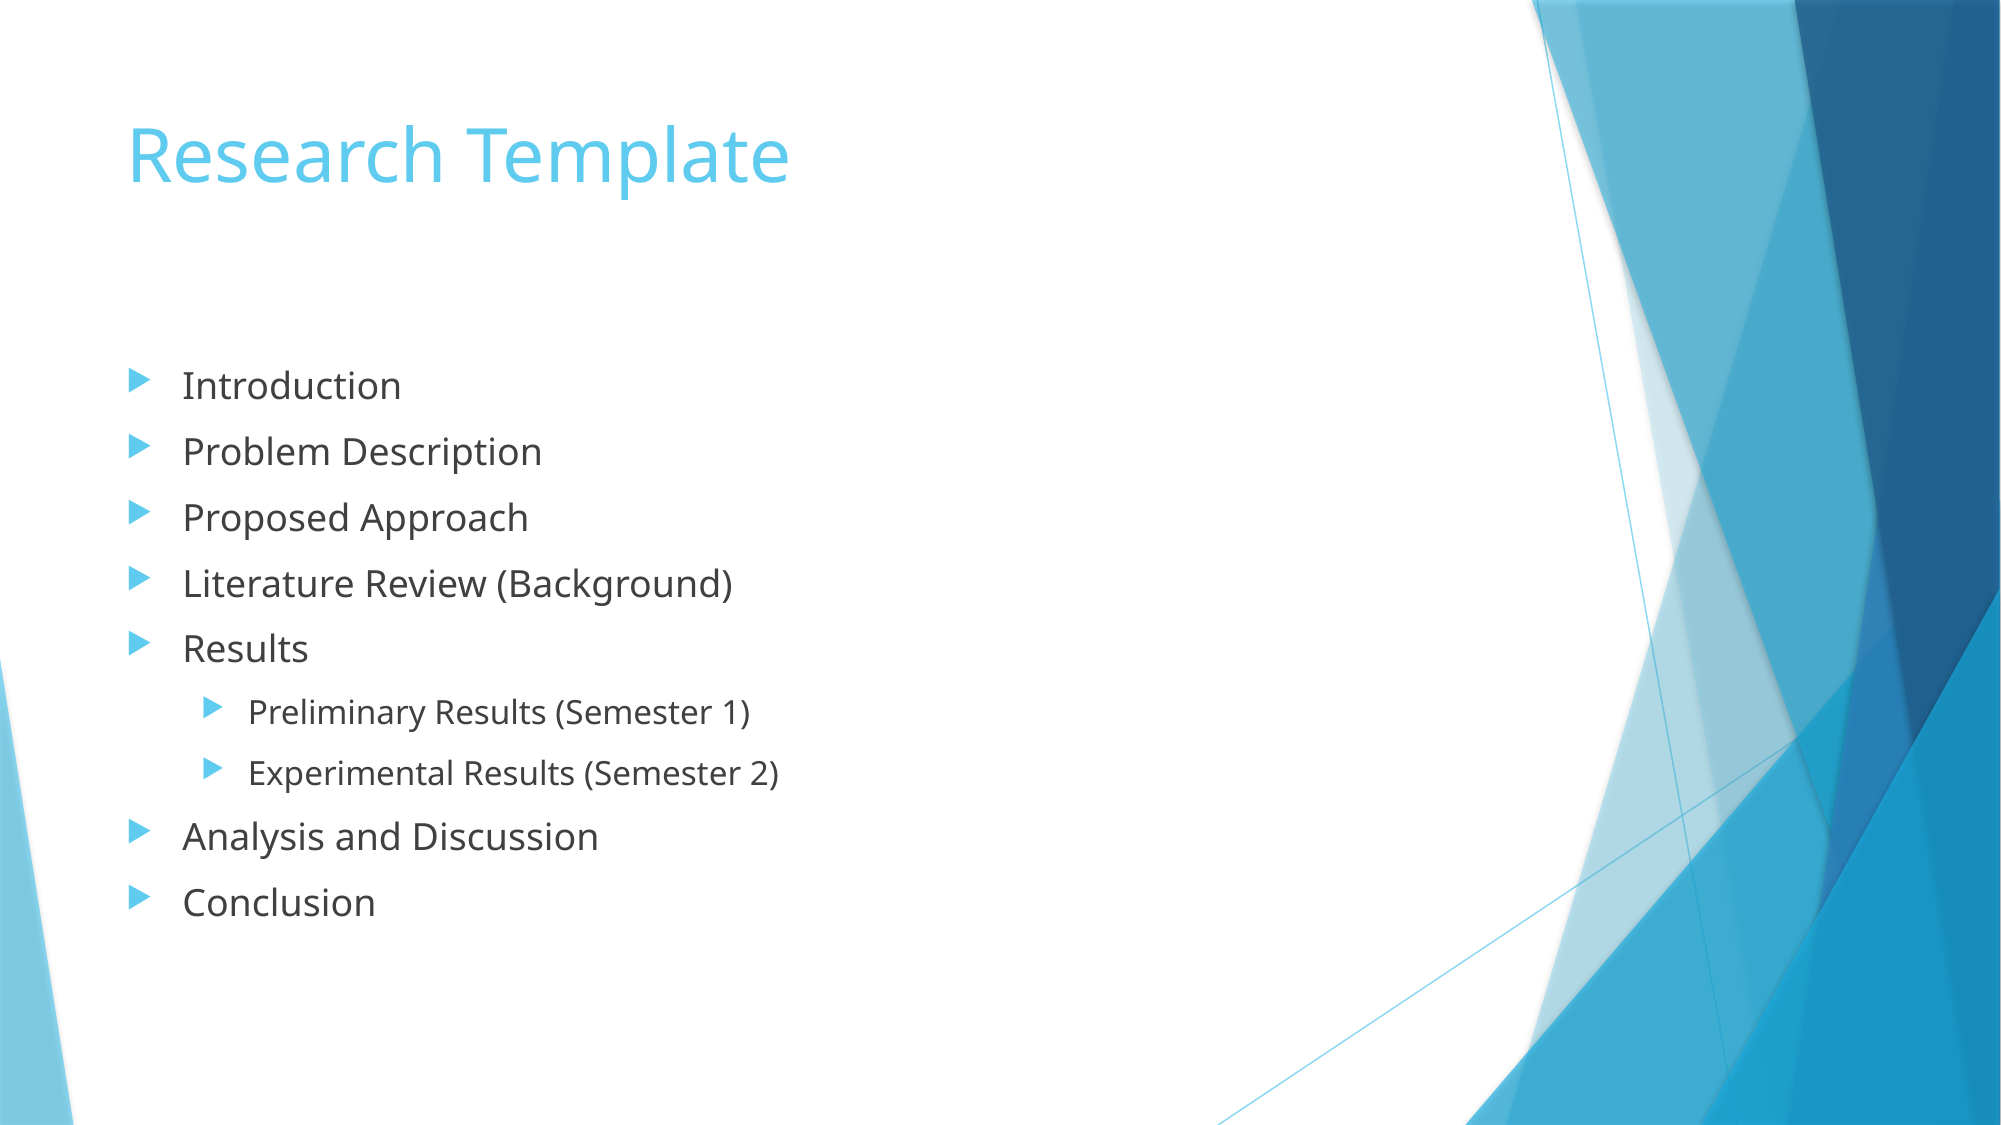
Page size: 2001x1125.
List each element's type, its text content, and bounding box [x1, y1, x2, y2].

title Research Template [111, 99, 1522, 317]
list Introduction Problem Description Proposed Approach Literature Review (Background) Results Preliminary Results (Semester 1) Experimental Results (Semester 2) Analysis and Discussion Conclusion [111, 354, 1522, 992]
